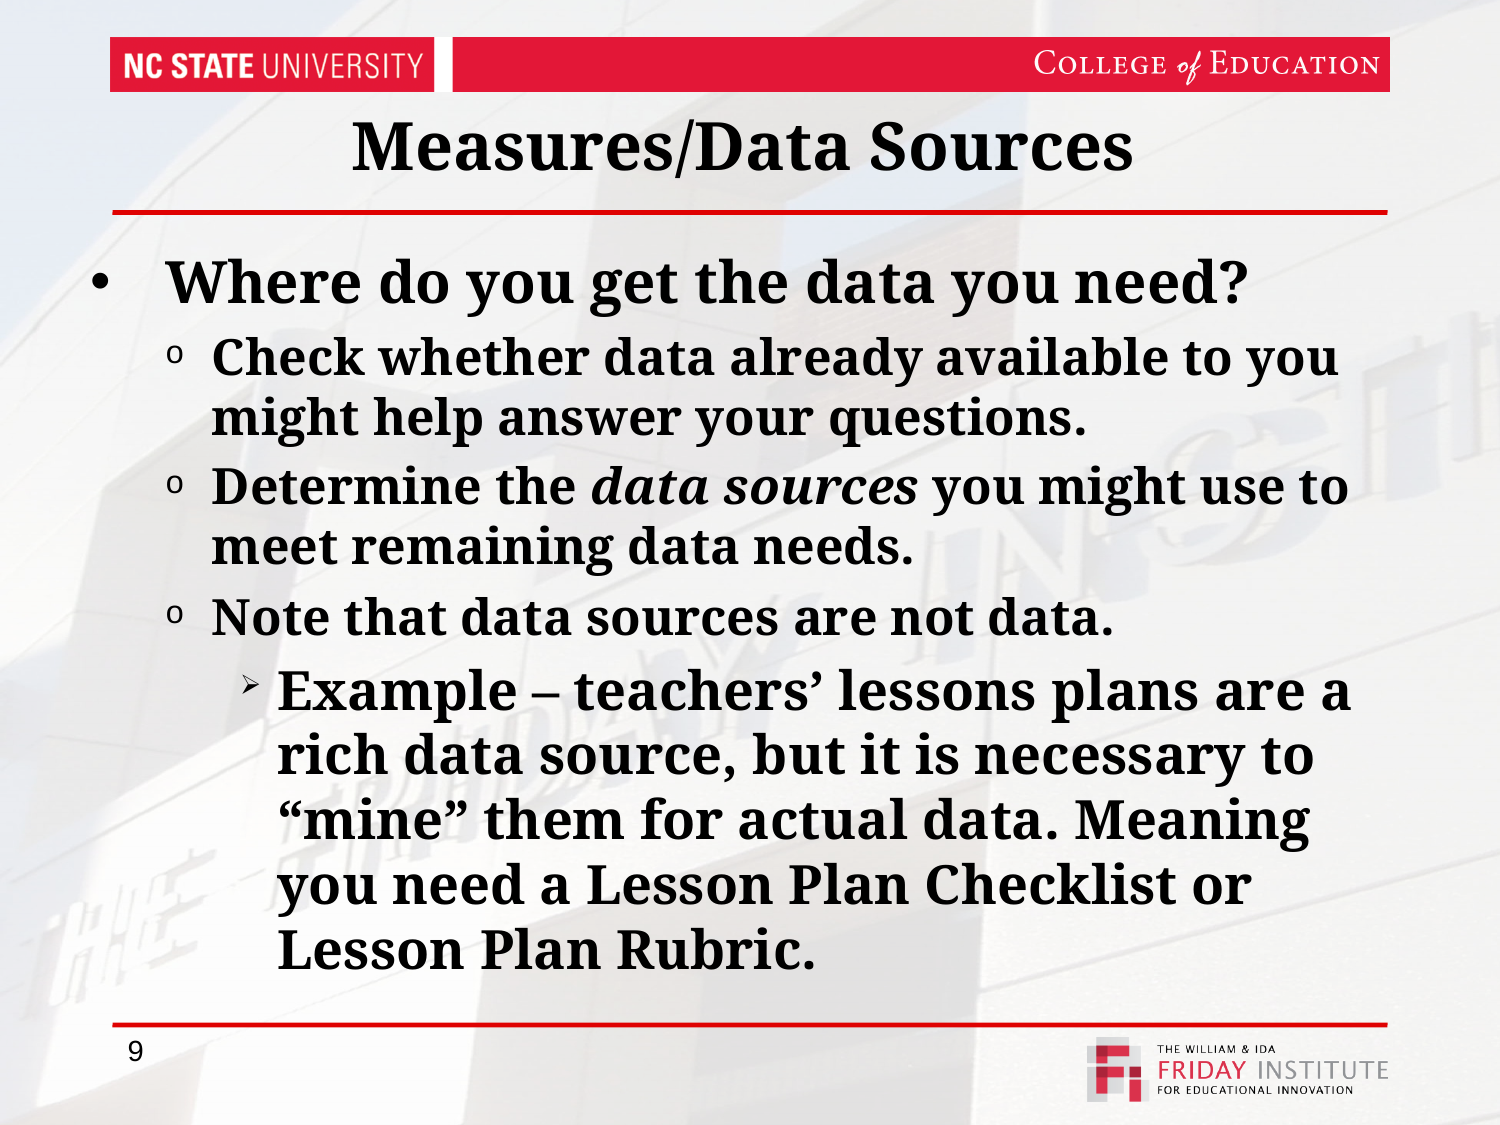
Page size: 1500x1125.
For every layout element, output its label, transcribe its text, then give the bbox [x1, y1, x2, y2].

list Where do you get the data you need? Check whether data already available to you might help answer your questions. Determine the data sources you might use to meet remaining data needs. Note that data sources are not data. Example – teachers’ lessons plans are a rich data source, but it is necessary to “mine” them for actual data. Meaning you need a Lesson Plan Checklist or Lesson Plan Rubric. [74, 237, 1426, 1013]
picture [110, 37, 1390, 49]
slide_number 9 [112, 1024, 326, 1101]
title Measures/Data Sources [74, 49, 1413, 237]
picture [1087, 1037, 1388, 1102]
